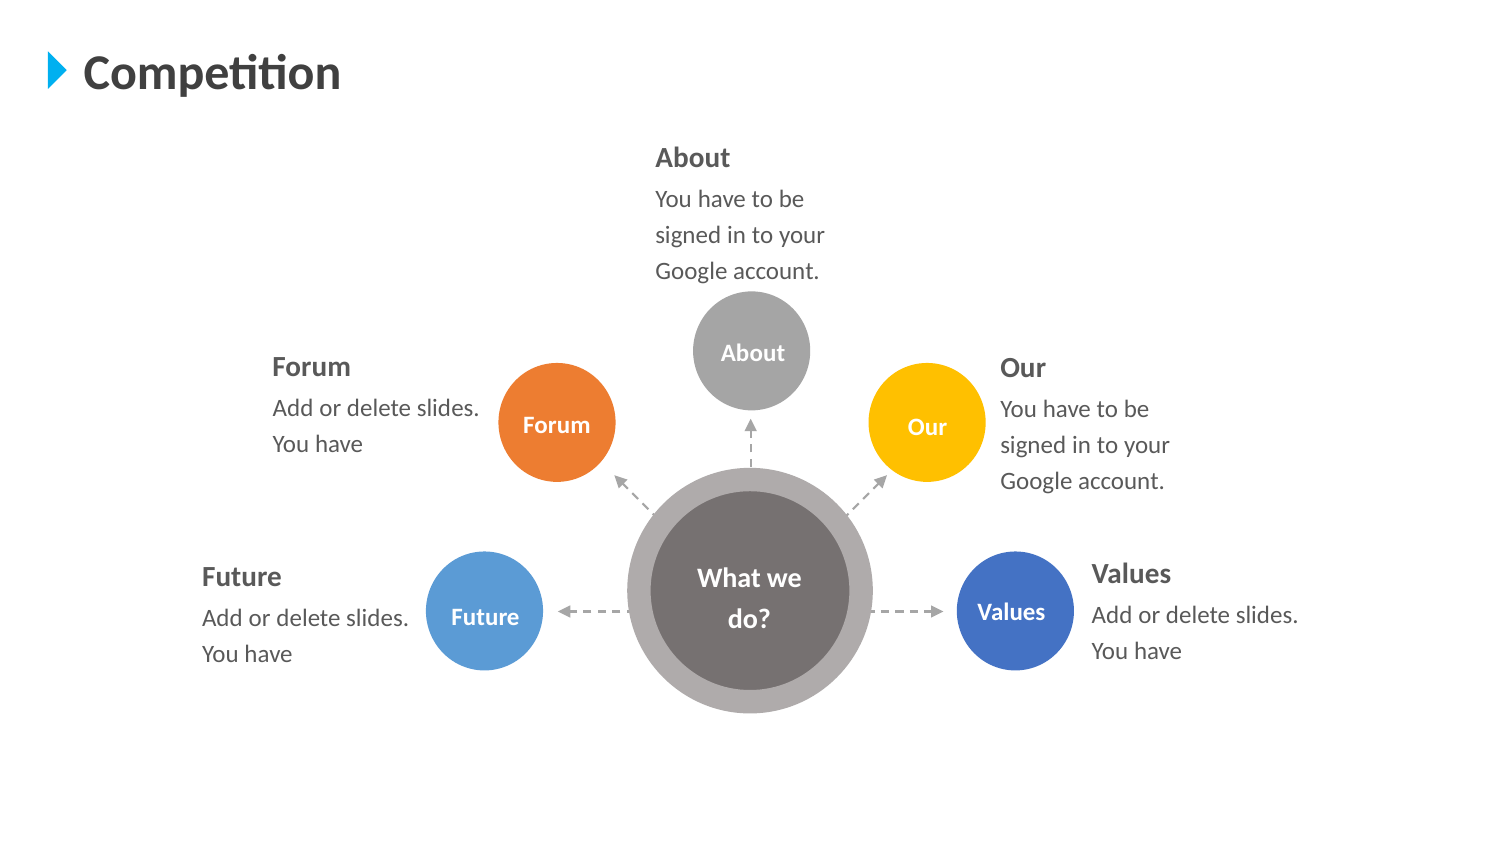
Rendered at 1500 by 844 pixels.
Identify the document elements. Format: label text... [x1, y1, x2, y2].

text_box [424, 591, 428, 631]
text_box Future [202, 550, 283, 593]
text_box [692, 290, 812, 412]
text_box Add or delete slides. You have [272, 385, 484, 458]
text_box Our [1000, 341, 1047, 384]
text_box About [655, 131, 731, 174]
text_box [48, 32, 359, 108]
text_box Our [878, 396, 978, 448]
text_box [504, 361, 610, 394]
text_box You have to be signed in to your Google account. [1000, 386, 1212, 495]
text_box Values [1091, 547, 1172, 590]
text_box [497, 401, 501, 444]
text_box [960, 586, 1076, 672]
text_box [963, 550, 1068, 581]
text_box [627, 467, 873, 714]
text_box You have to be signed in to your Google account. [655, 176, 867, 285]
text_box About [703, 323, 803, 375]
text_box Add or delete slides. You have [202, 595, 414, 668]
text_box Forum [272, 339, 352, 382]
text_box [502, 399, 617, 483]
text_box [430, 550, 539, 586]
text_box Values [953, 581, 1070, 634]
text_box [867, 361, 987, 483]
text_box Add or delete slides. You have [1091, 592, 1303, 665]
text_box [431, 639, 538, 672]
text_box Forum [501, 394, 612, 446]
text_box Future [428, 586, 543, 639]
